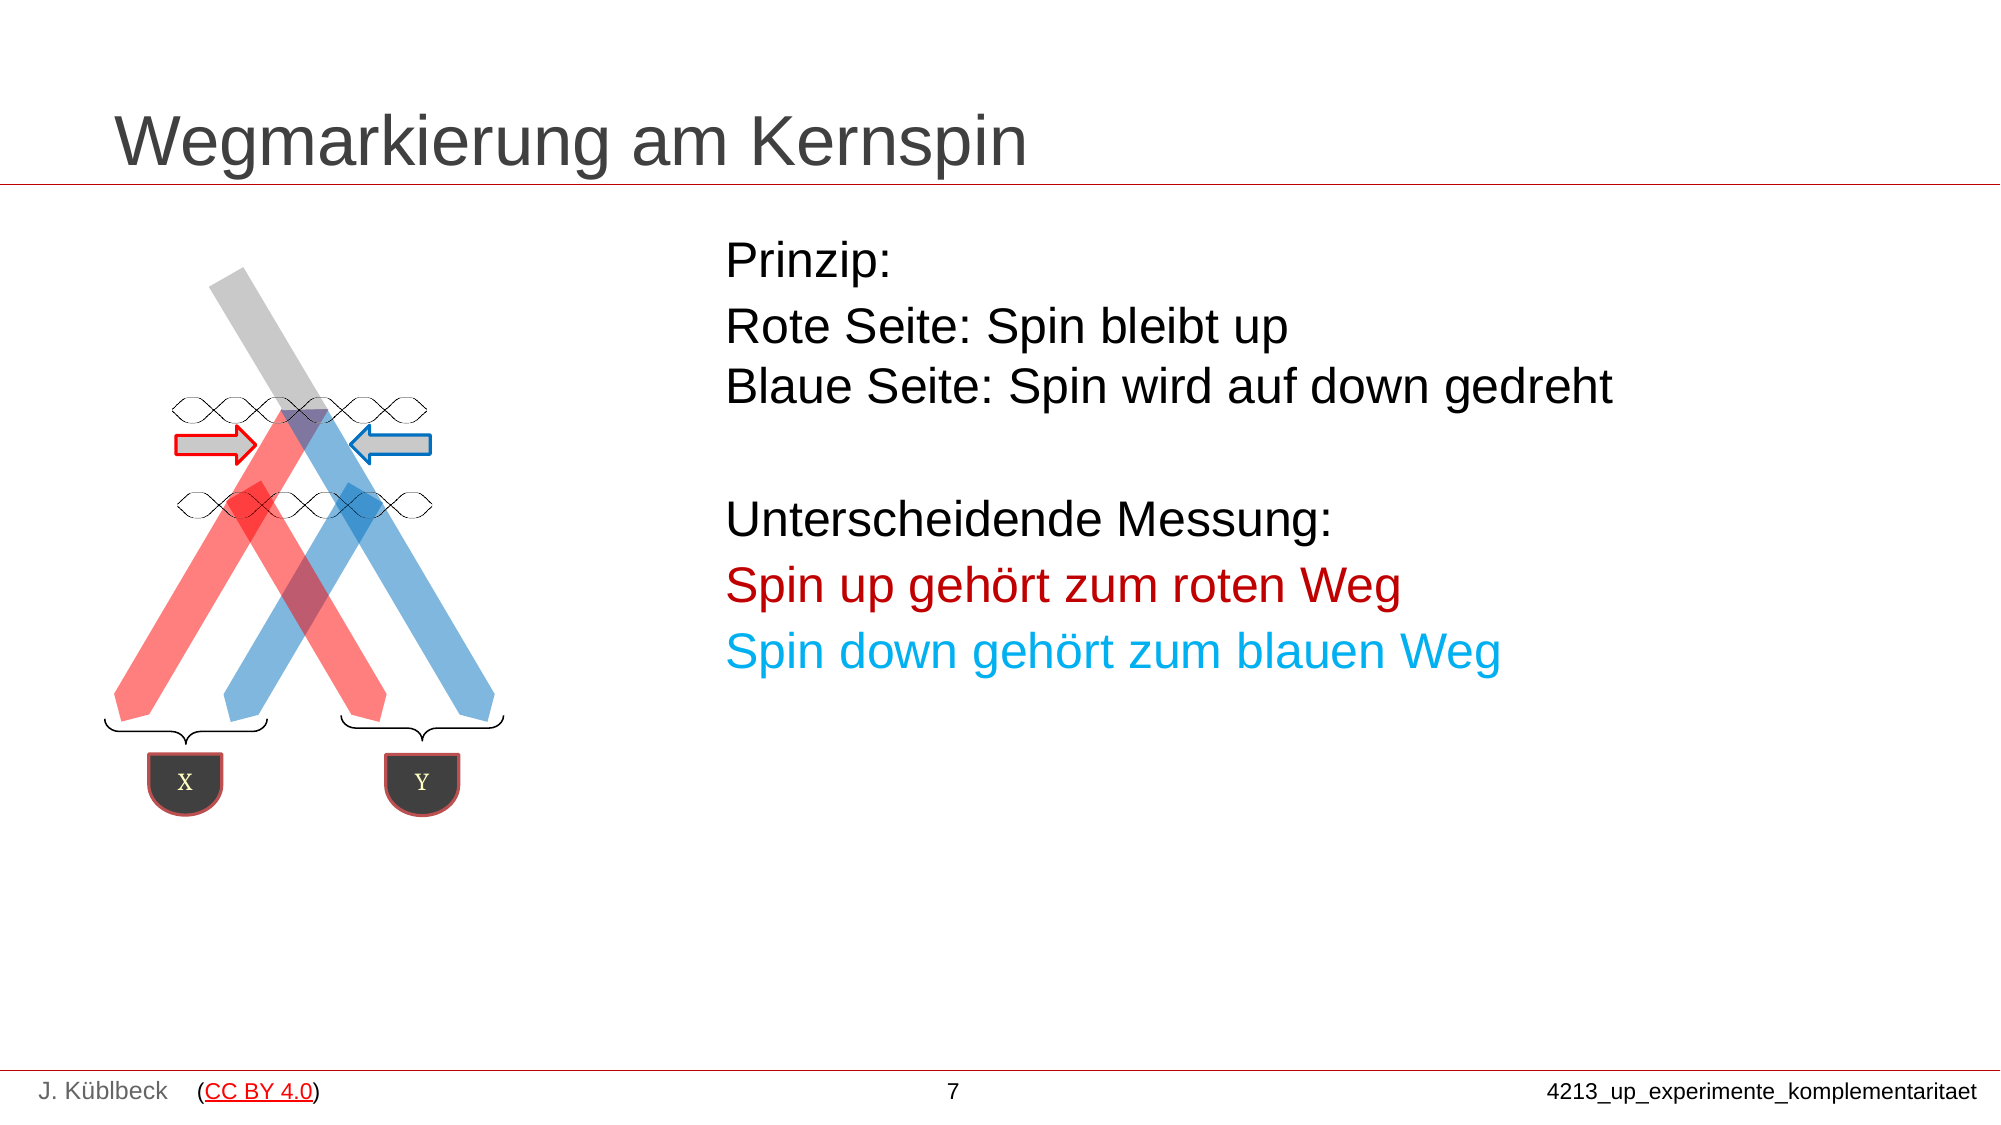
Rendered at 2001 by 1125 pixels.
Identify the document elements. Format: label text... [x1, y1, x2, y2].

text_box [104, 266, 504, 816]
title Wegmarkierung am Kernspin [99, 90, 1900, 185]
text_box Prinzip: Rote Seite: Spin bleibt up Blaue Seite: Spin wird auf down gedreht Unterscheidende Messung: Spin up gehört zum roten Weg Spin down gehört zum blauen Weg [692, 219, 1703, 752]
